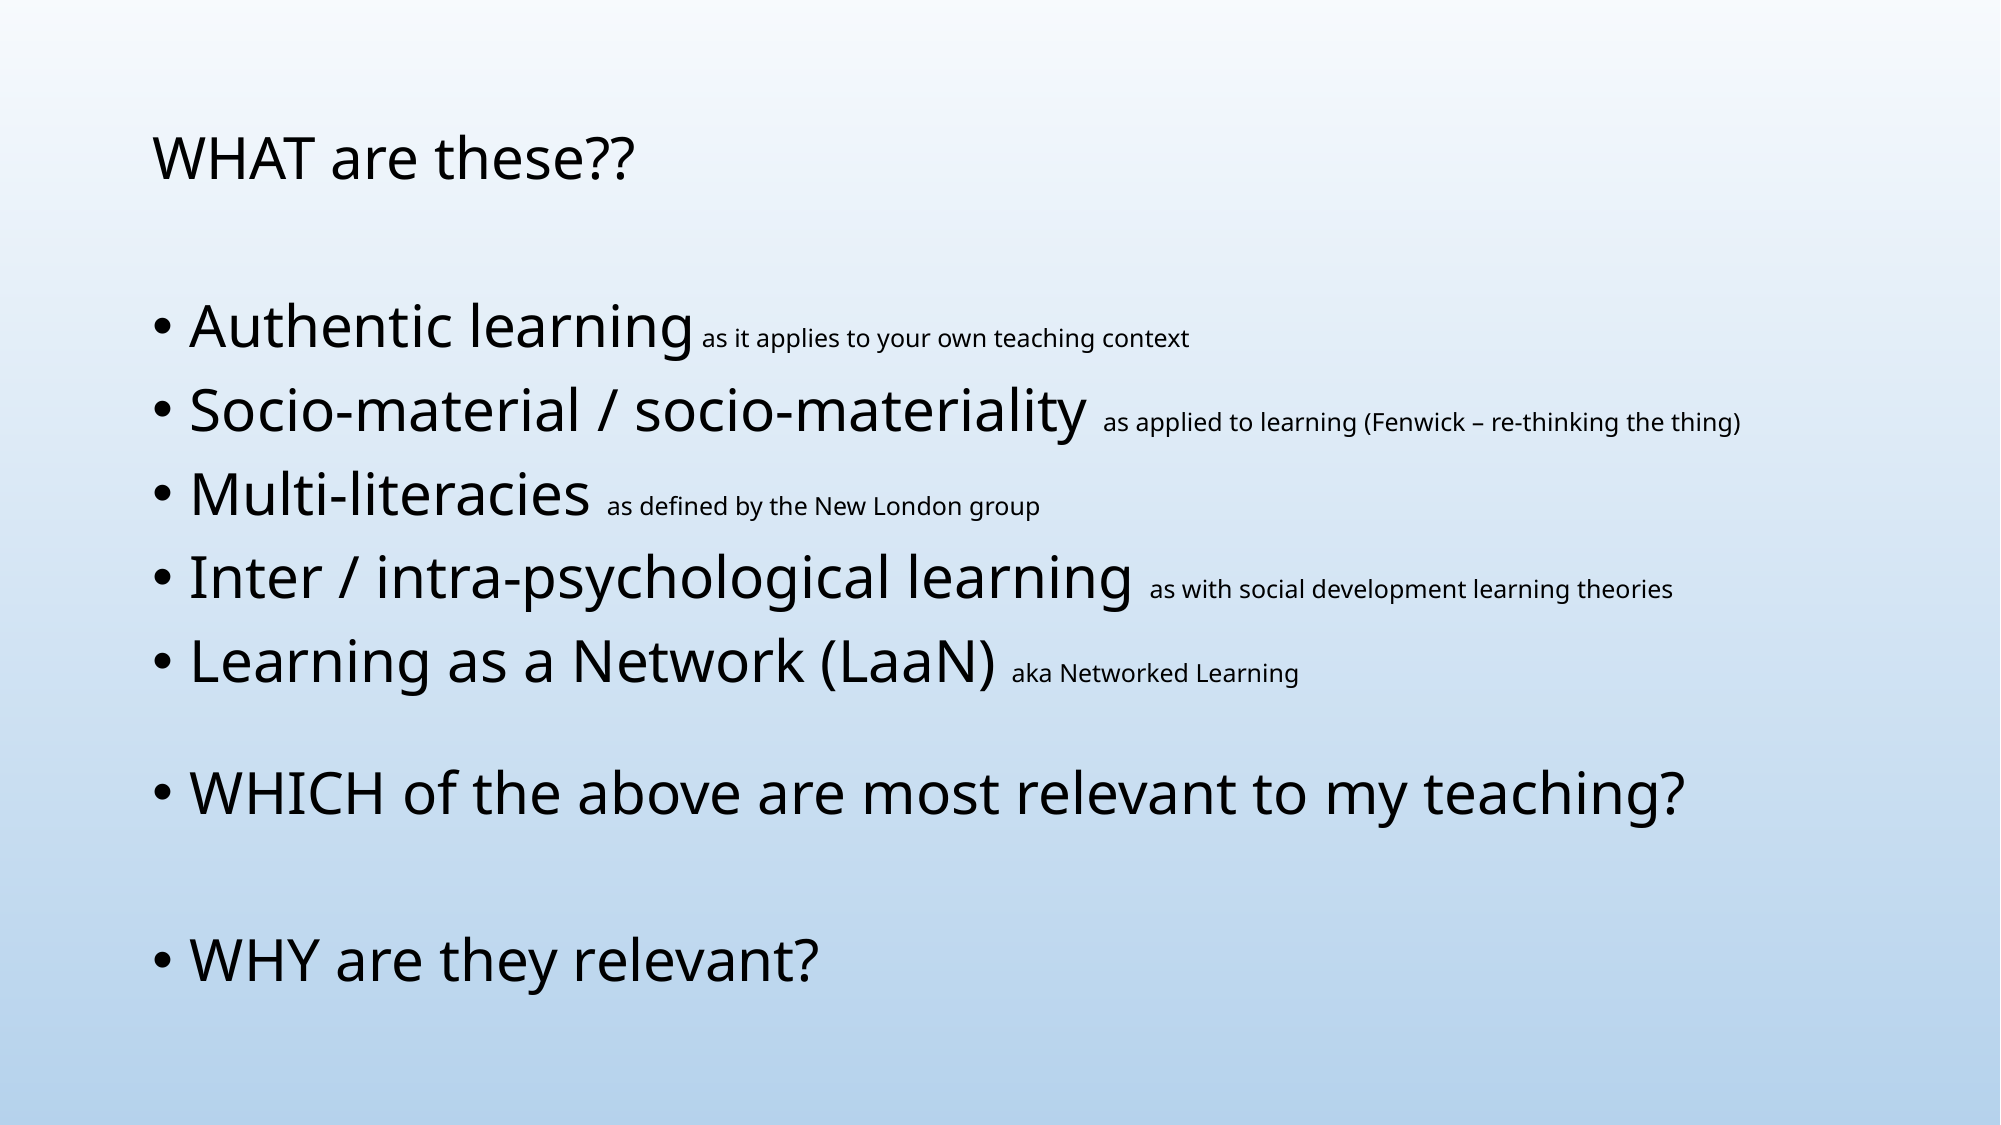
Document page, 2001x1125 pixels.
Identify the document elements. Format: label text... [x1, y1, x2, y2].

list WHAT are these?? Authentic learning as it applies to your own teaching context Socio-material / socio-materiality as applied to learning (Fenwick – re-thinking the thing) Multi-literacies as defined by the New London group Inter / intra-psychological learning as with social development learning theories Learning as a Network (LaaN) aka Networked Learning WHICH of the above are most relevant to my teaching? WHY are they relevant? [137, 121, 1863, 1014]
